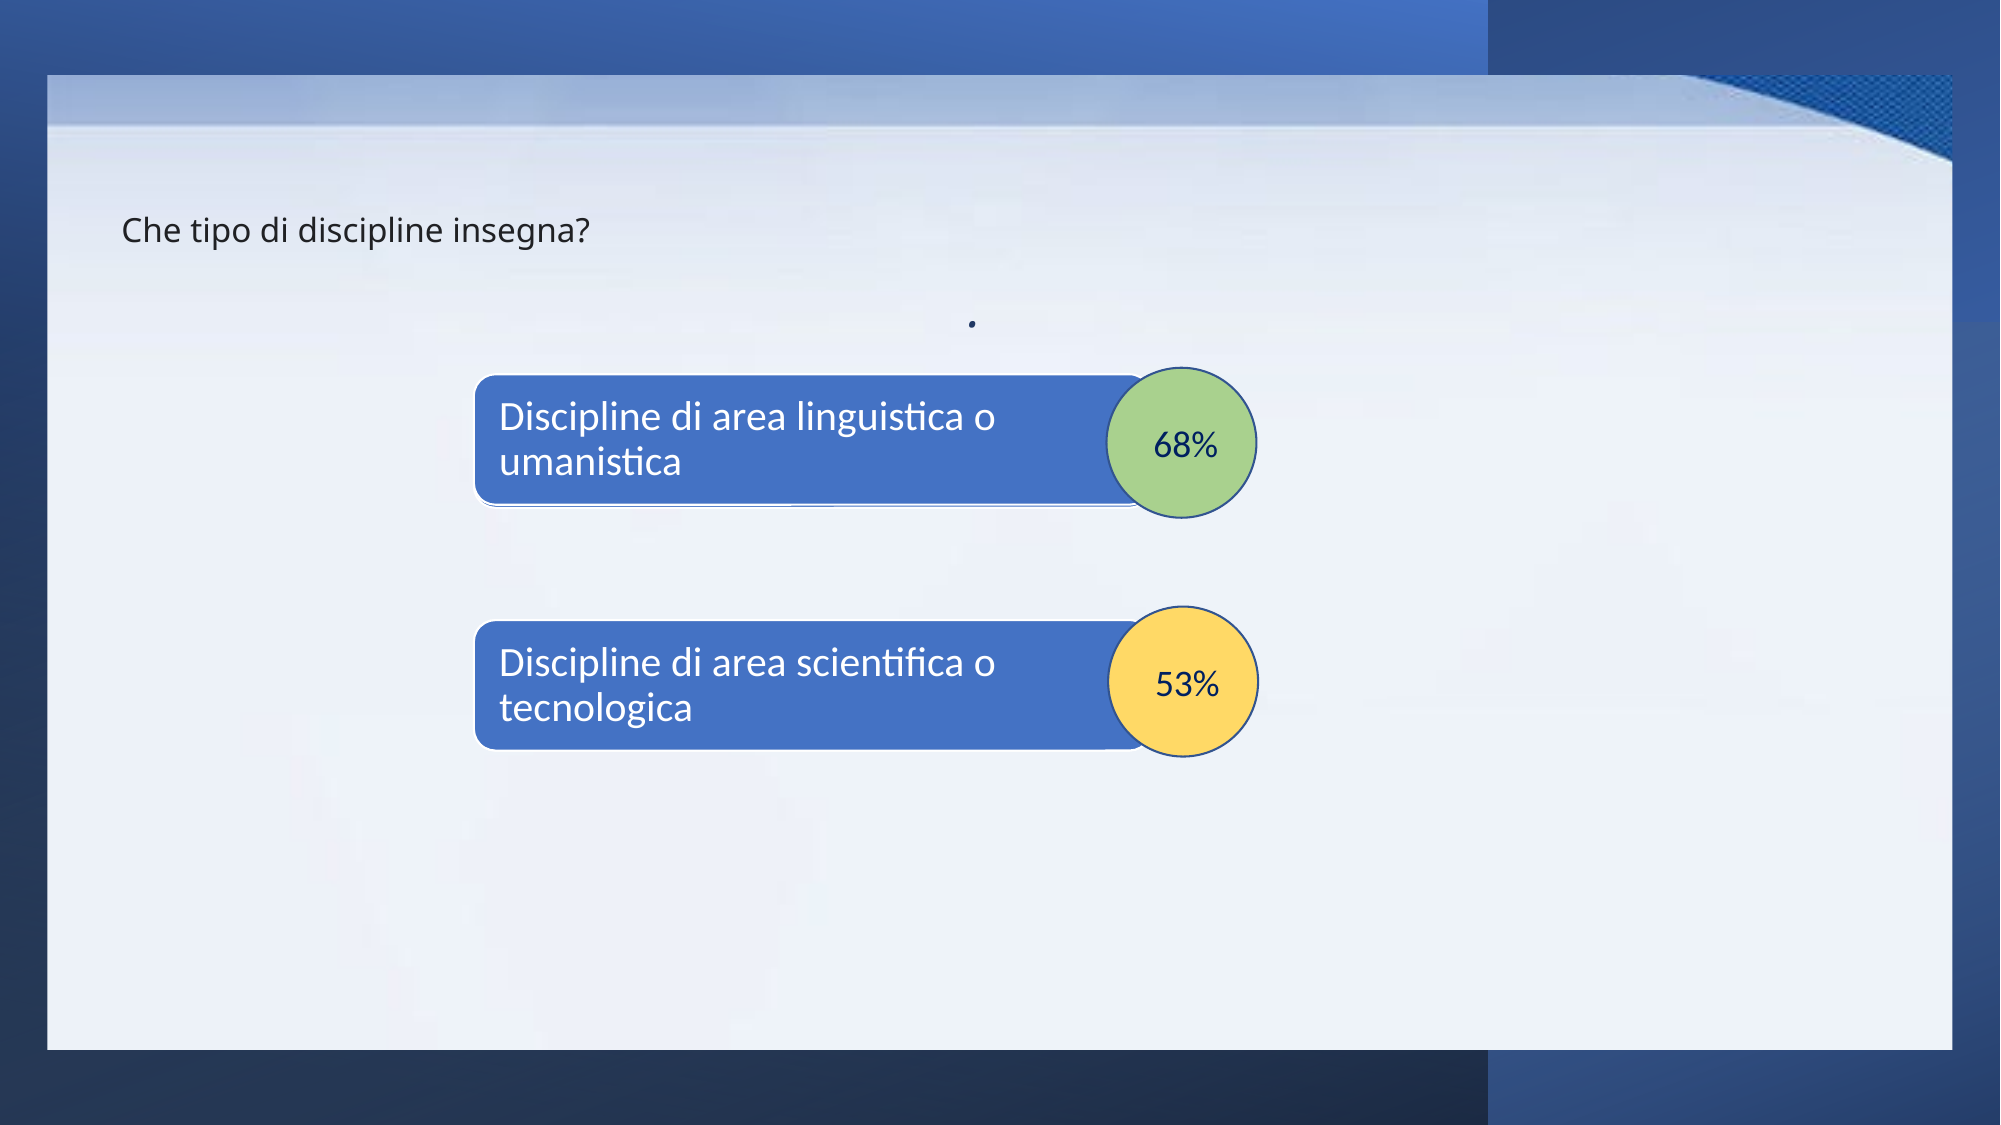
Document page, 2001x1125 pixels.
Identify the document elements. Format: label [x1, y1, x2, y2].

text_box [1489, 0, 2000, 321]
text_box [0, 0, 1489, 321]
text_box [0, 321, 2000, 1125]
picture [47, 75, 1953, 1050]
text_box [473, 374, 1152, 976]
